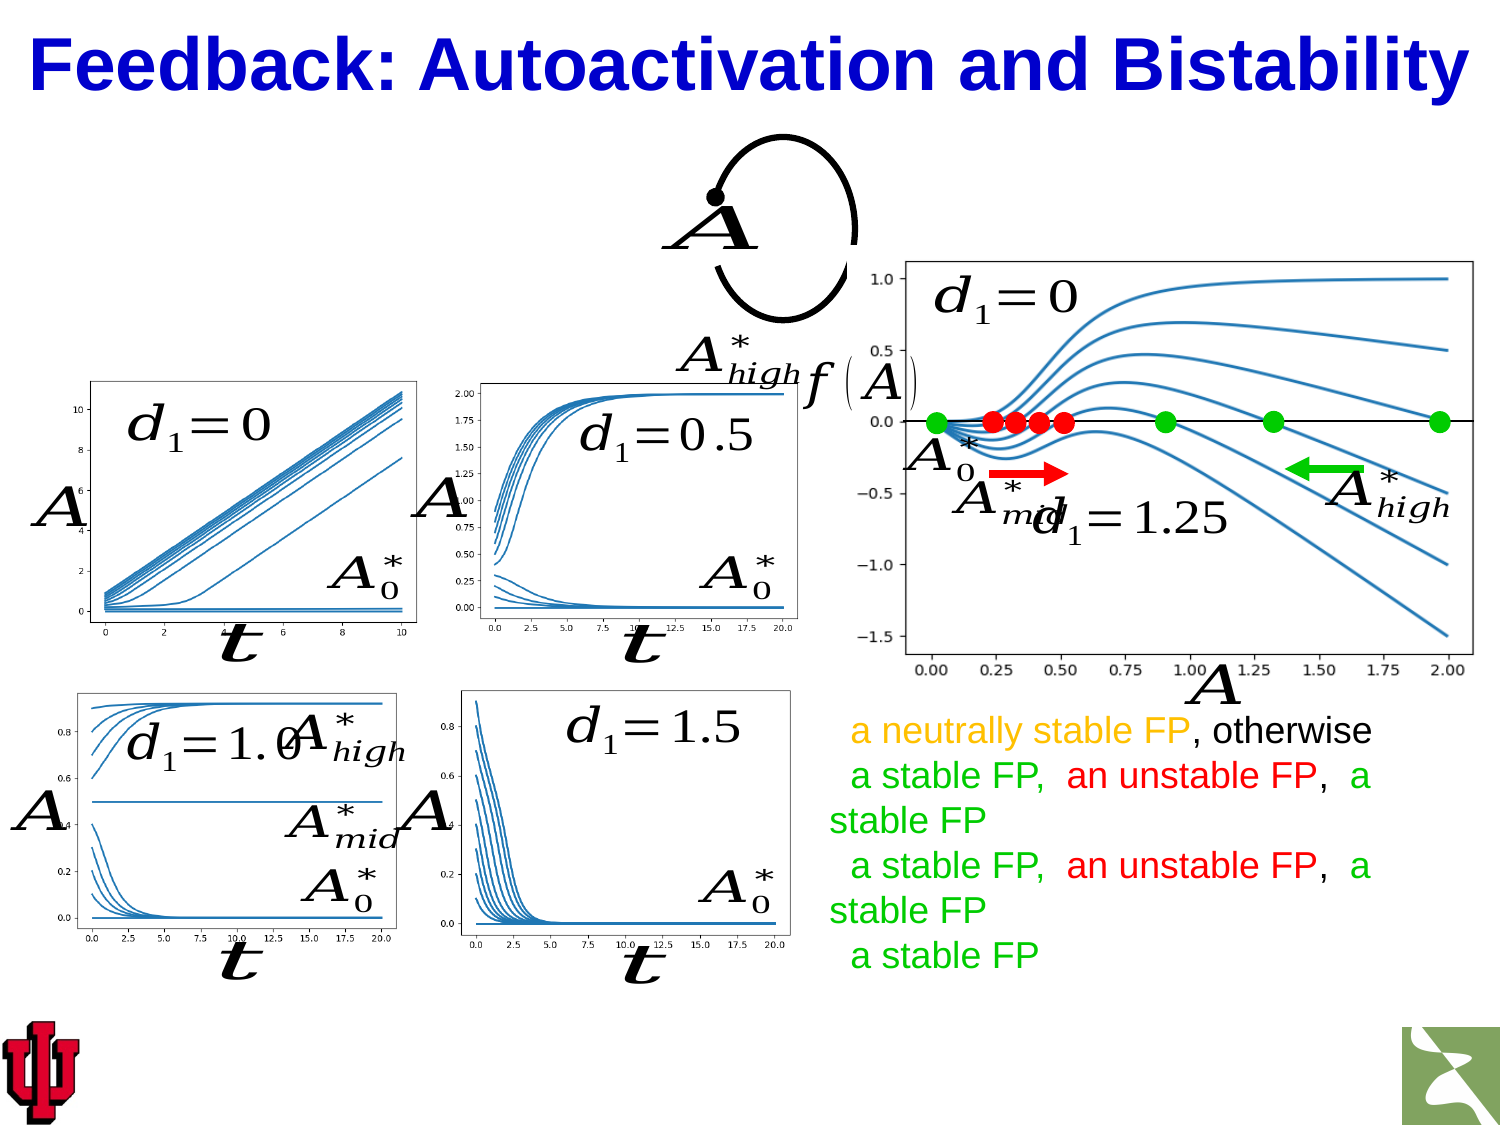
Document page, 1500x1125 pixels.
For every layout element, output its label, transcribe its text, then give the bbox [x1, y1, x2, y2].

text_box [391, 679, 803, 997]
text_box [799, 245, 1500, 718]
picture [1402, 1027, 1500, 1125]
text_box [654, 136, 856, 321]
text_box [26, 374, 401, 673]
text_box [6, 674, 413, 993]
picture [0, 1020, 80, 1125]
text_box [406, 323, 793, 676]
title Feedback: Autoactivation and Bistability [0, 0, 1500, 130]
